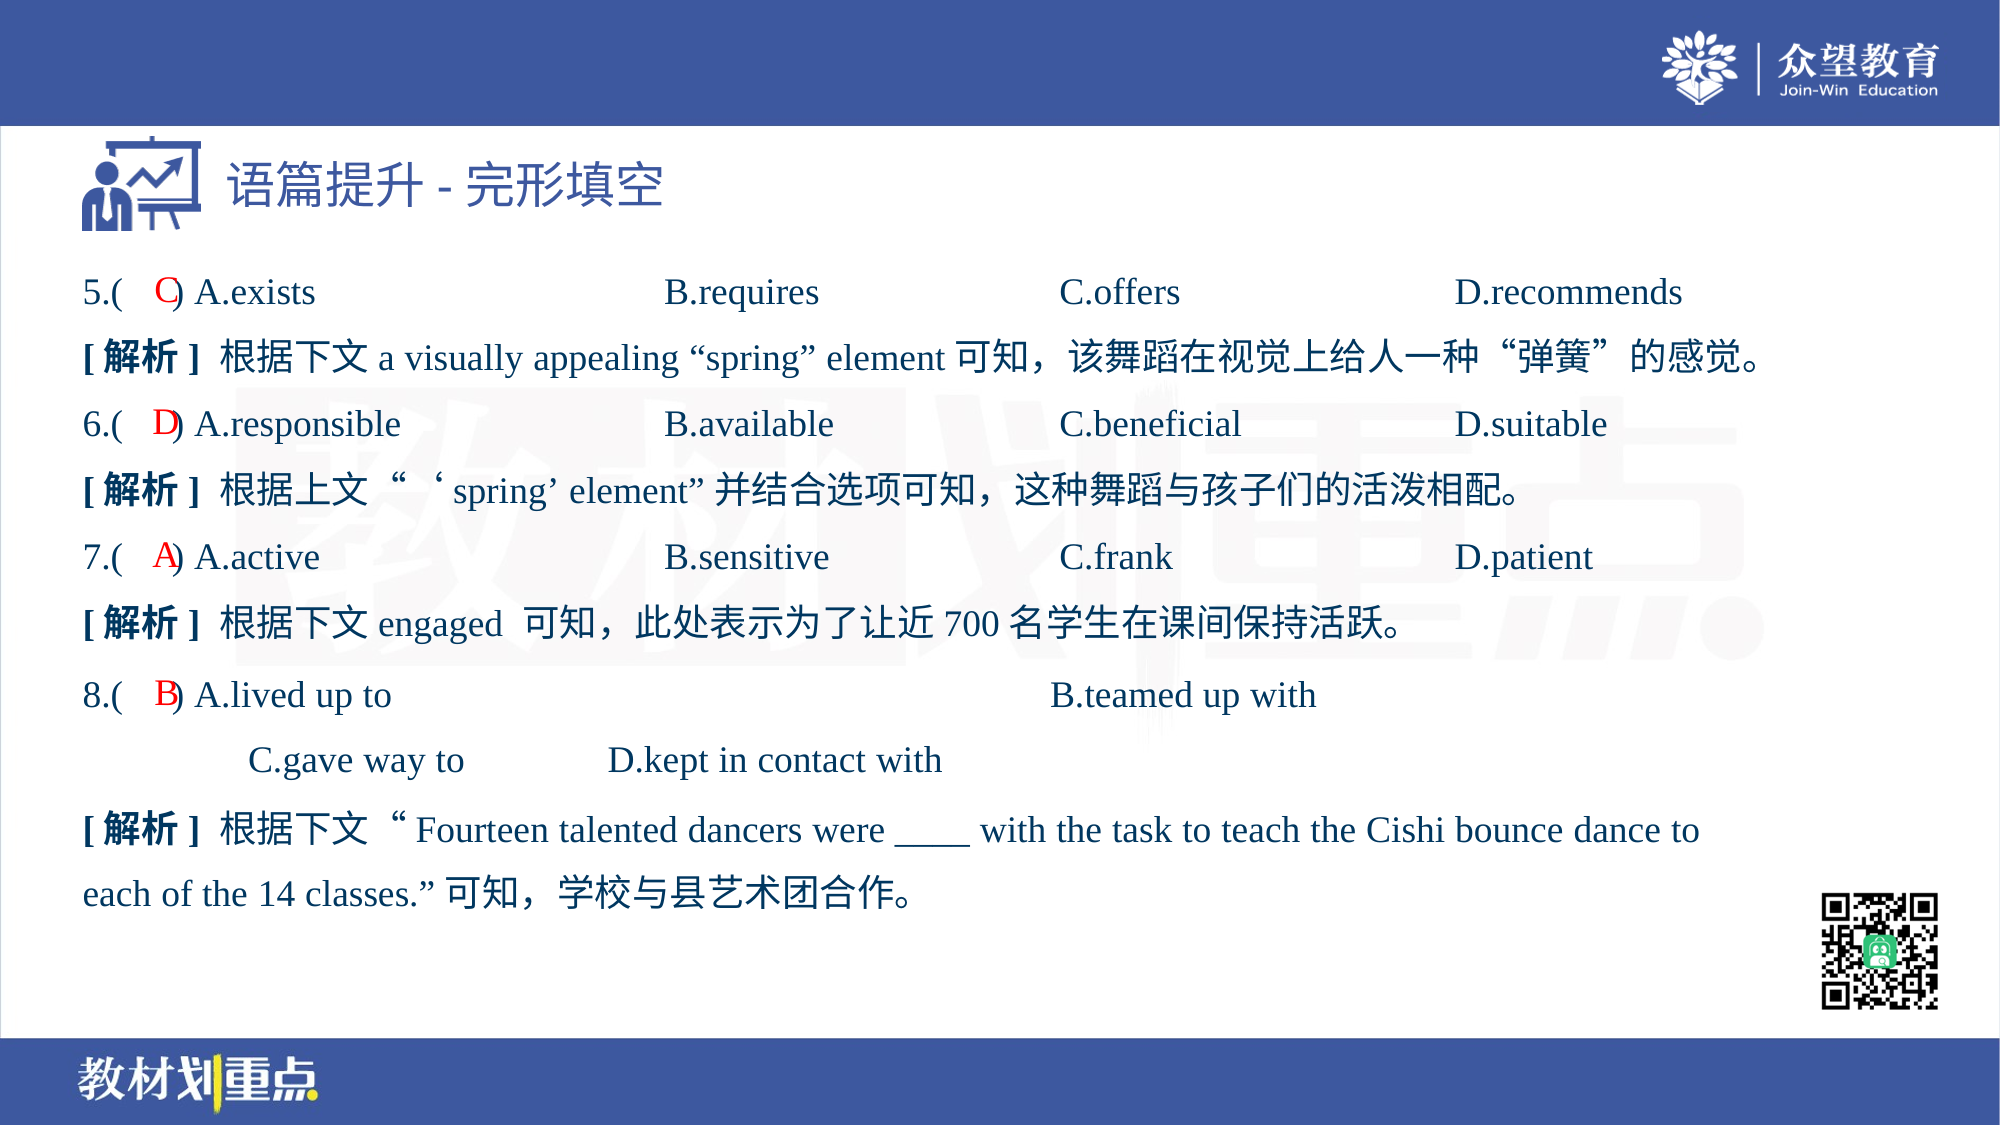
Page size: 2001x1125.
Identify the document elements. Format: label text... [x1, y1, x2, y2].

text_box [解析] 根据下文a visually appealing “spring” element可知，该舞蹈在视觉上给人一种“弹簧”的感觉。 [82, 313, 1817, 371]
text_box [解析] 根据上文“‘spring’ element”并结合选项可知，这种舞蹈与孩子们的活泼相配。 [82, 446, 1817, 504]
text_box D [138, 377, 193, 436]
text_box 6.( ) A.responsible B.available C.beneficial D.suitable [82, 379, 1817, 438]
text_box [解析] 根据下文engaged 可知，此处表示为了让近700名学生在课间保持活跃。 [82, 579, 1817, 637]
picture [0, 0, 2000, 1125]
text_box B [140, 647, 193, 706]
text_box A [138, 510, 193, 569]
text_box 7.( ) A.active B.sensitive C.frank D.patient [82, 512, 1817, 571]
text_box 8.( ) A.lived up to B.teamed up with C.gave way to D.kept in contact with [82, 646, 1817, 773]
text_box [解析] 根据下文“Fourteen talented dancers were ____ with the task to teach the Cishi bounce dance to each of the 14 classes.”可知，学校与县艺术团合作。 [82, 781, 1817, 908]
text_box C [140, 245, 193, 304]
text_box 5.( ) A.exists B.requires C.offers D.recommends [82, 247, 1817, 306]
